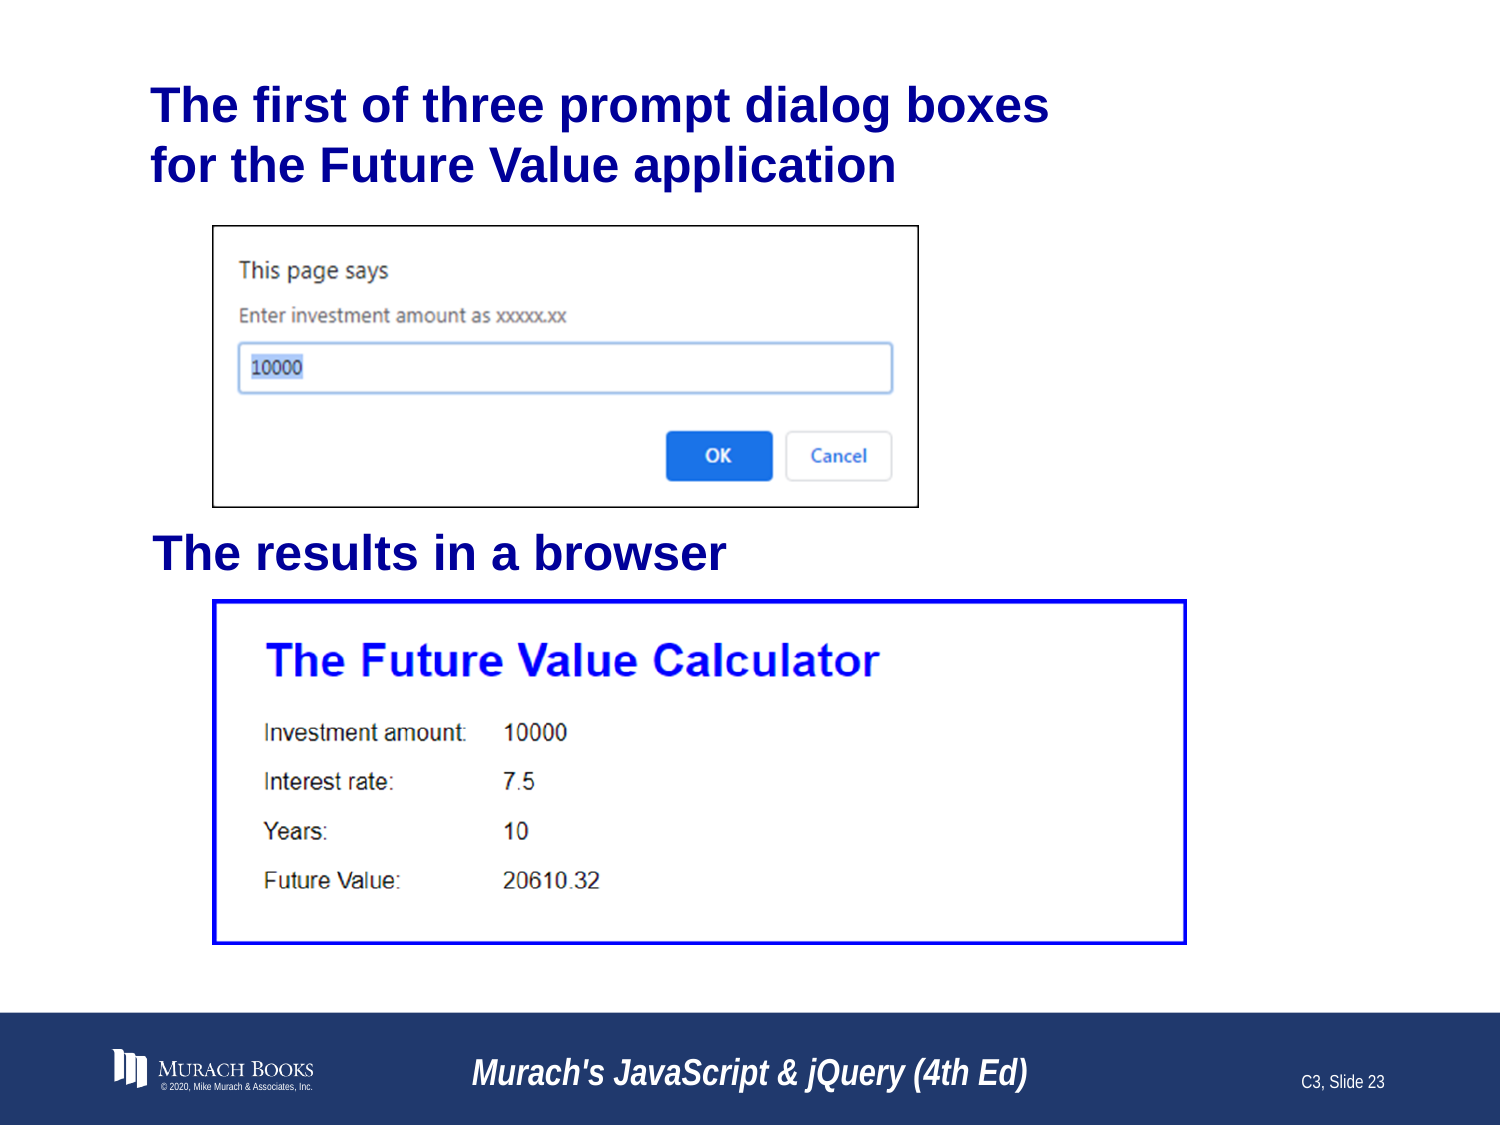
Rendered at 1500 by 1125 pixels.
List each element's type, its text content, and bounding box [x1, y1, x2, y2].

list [212, 225, 919, 508]
slide_number Murach's JavaScript & jQuery (4th Ed) [463, 1025, 1050, 1100]
footer © 2020, Mike Murach & Associates, Inc. [12, 1025, 463, 1100]
title The first of three prompt dialog boxes for the Future Value application [150, 72, 1350, 194]
slide_number C3, Slide 23 [1087, 1025, 1400, 1100]
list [212, 599, 1188, 946]
list The results in a browser [137, 512, 1350, 588]
